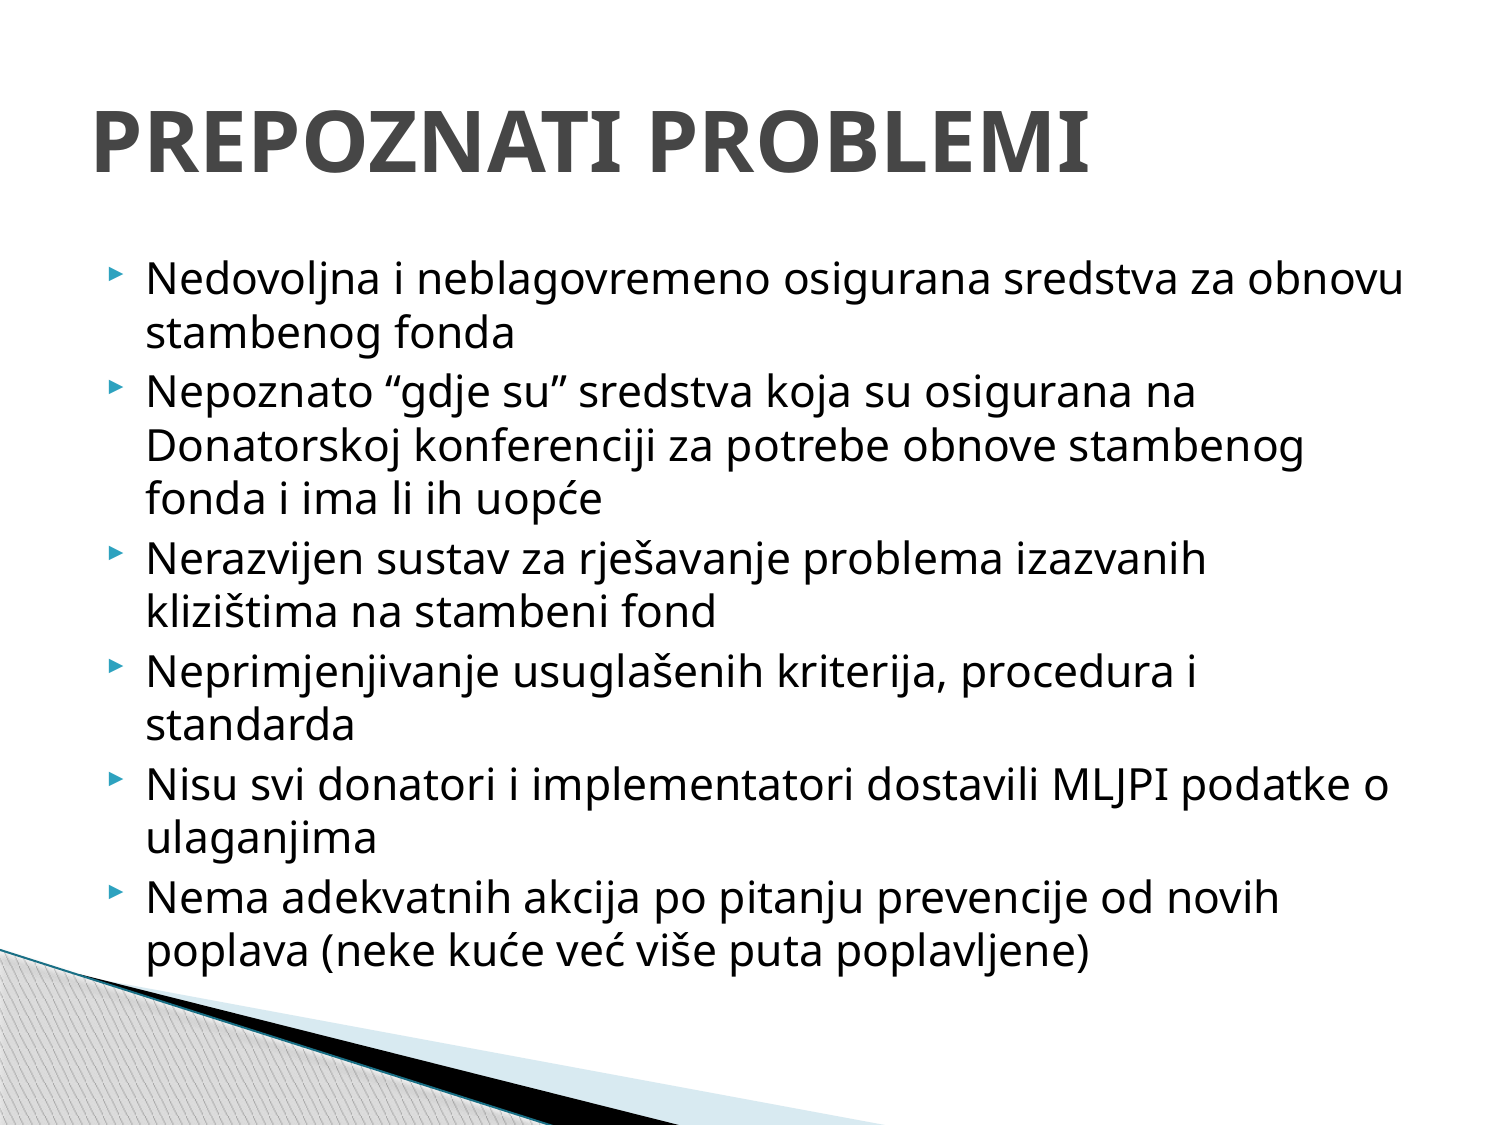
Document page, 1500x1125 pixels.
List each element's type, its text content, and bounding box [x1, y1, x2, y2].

title PREPOZNATI PROBLEMI [75, 45, 1425, 233]
list Nedovoljna i neblagovremeno osigurana sredstva za obnovu stambenog fonda Nepoznato “gdje su” sredstva koja su osigurana na Donatorskoj konferenciji za potrebe obnove stambenog fonda i ima li ih uopće Nerazvijen sustav za rješavanje problema izazvanih klizištima na stambeni fond Neprimjenjivanje usuglašenih kriterija, procedura i standarda Nisu svi donatori i implementatori dostavili MLJPI podatke o ulaganjima Nema adekvatnih akcija po pitanju prevencije od novih poplava (neke kuće već više puta poplavljene) [75, 243, 1425, 986]
